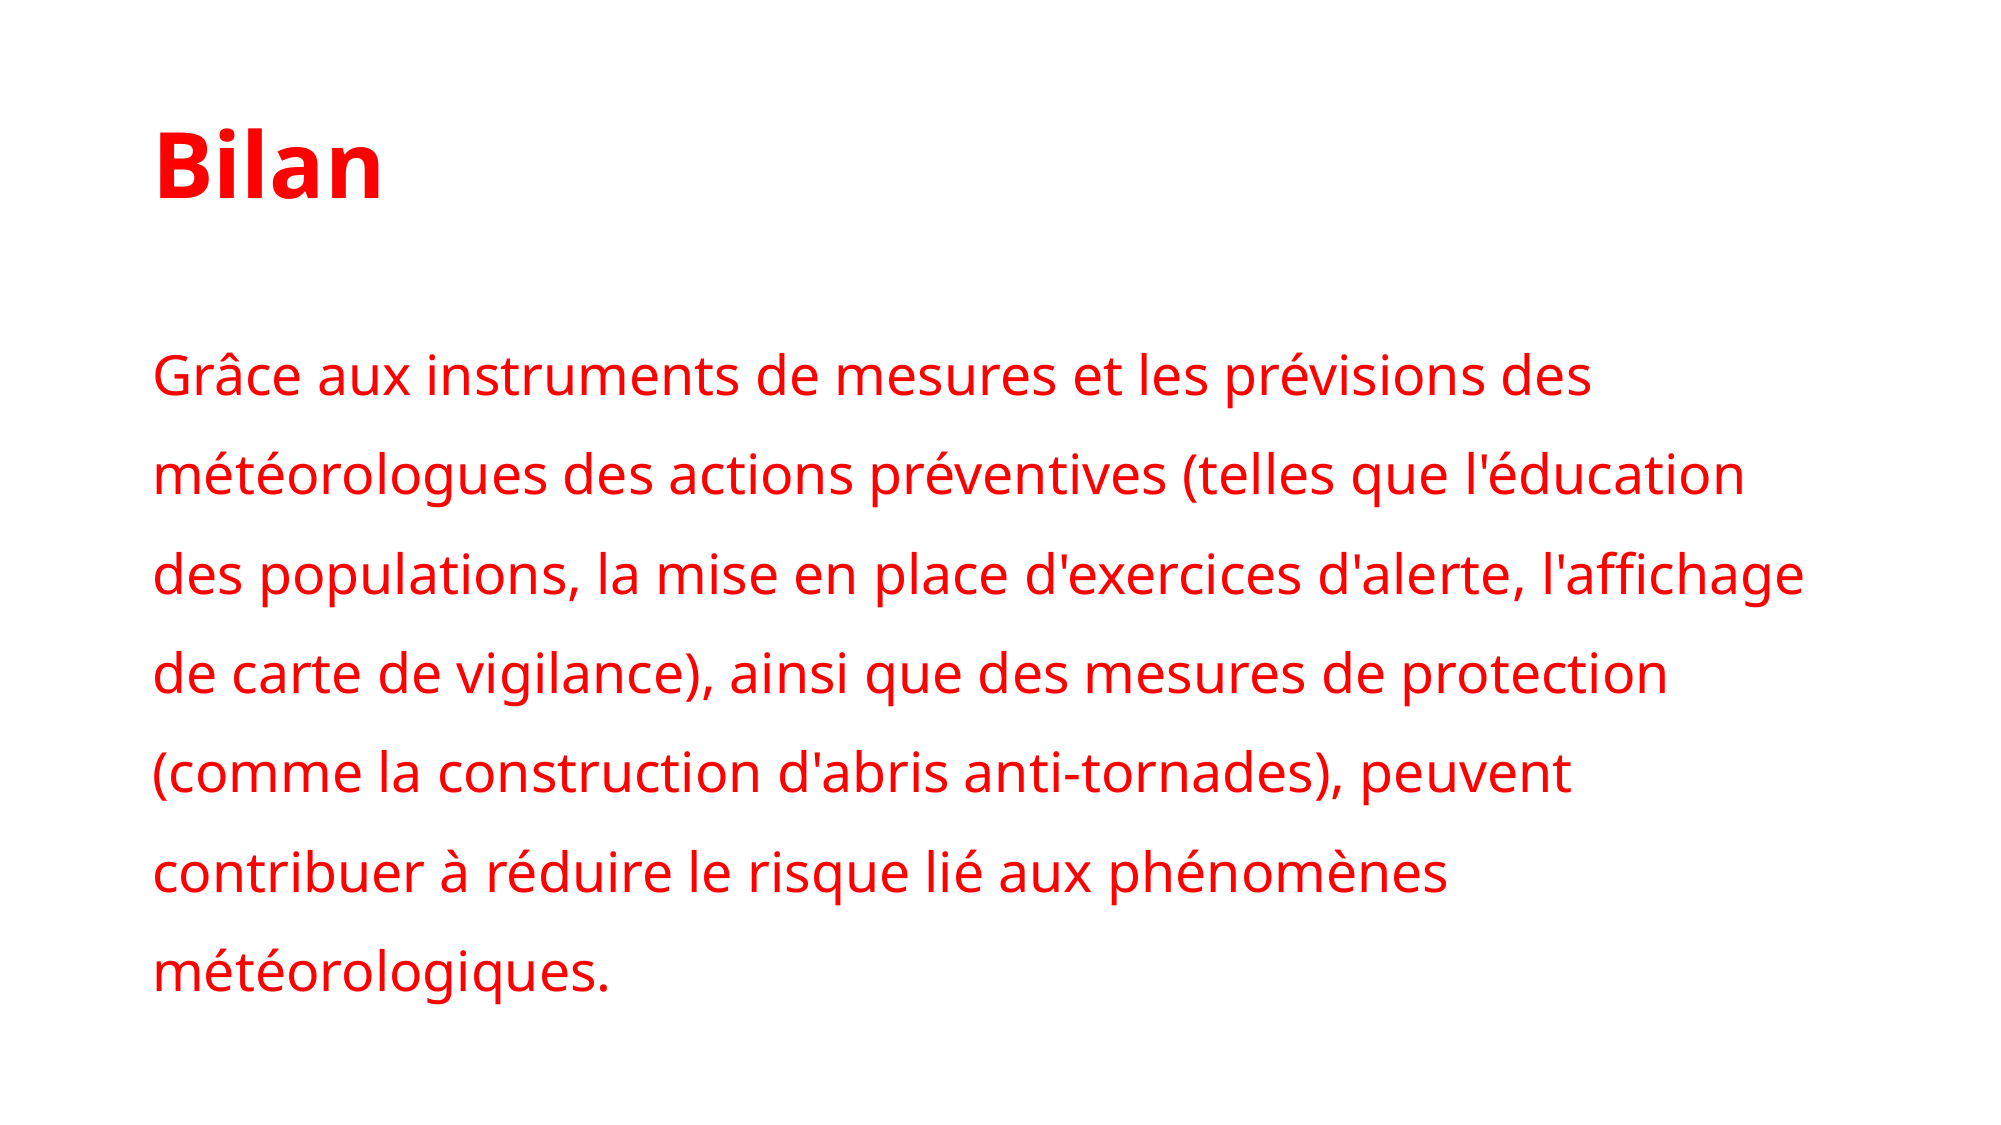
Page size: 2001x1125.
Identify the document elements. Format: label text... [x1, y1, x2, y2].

text_box Bilan [137, 59, 1863, 278]
text_box Grâce aux instruments de mesures et les prévisions des météorologues des actions préventives (telles que l'éducation des populations, la mise en place d'exercices d'alerte, l'affichage de carte de vigilance), ainsi que des mesures de protection (comme la construction d'abris anti-tornades), peuvent contribuer à réduire le risque lié aux phénomènes météorologiques. [137, 299, 1863, 1014]
